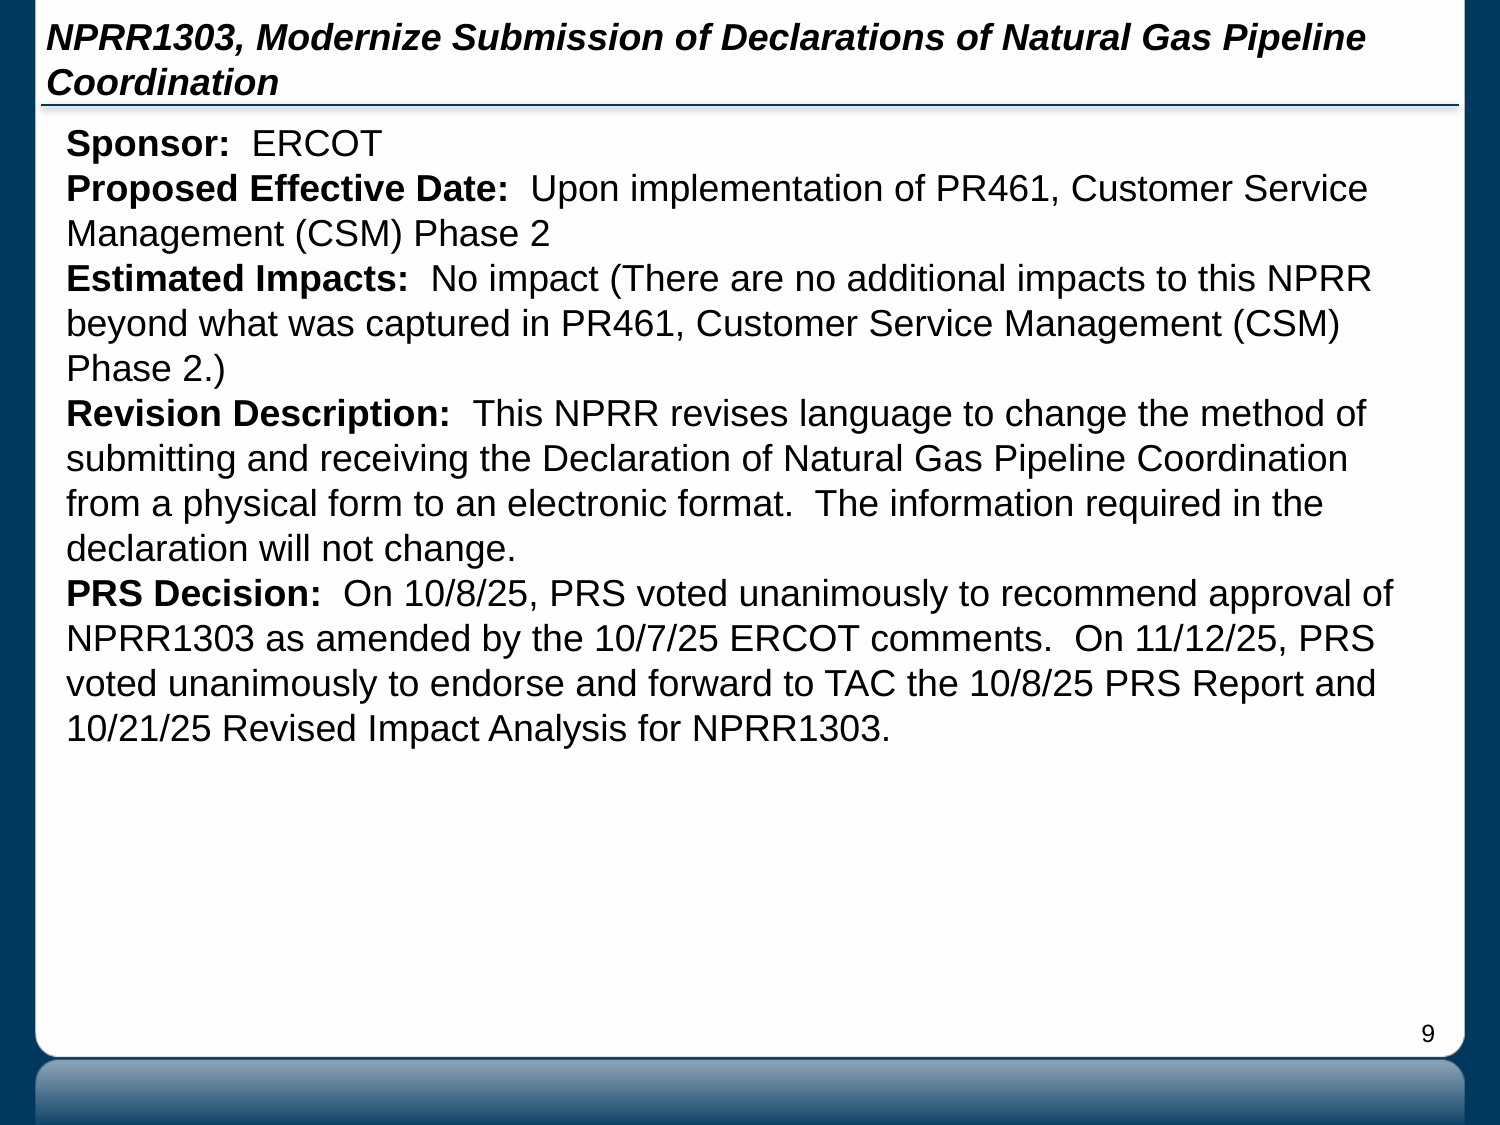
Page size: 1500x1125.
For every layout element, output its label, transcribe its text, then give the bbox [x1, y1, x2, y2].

title NPRR1303, Modernize Submission of Declarations of Natural Gas Pipeline Coordination [31, 20, 1464, 97]
picture [35, 0, 1465, 1125]
text_box Sponsor: ERCOT Proposed Effective Date: Upon implementation of PR461, Customer Service Management (CSM) Phase 2 Estimated Impacts: No impact (There are no additional impacts to this NPRR beyond what was captured in PR461, Customer Service Management (CSM) Phase 2.) Revision Description: This NPRR revises language to change the method of submitting and receiving the Declaration of Natural Gas Pipeline Coordination from a physical form to an electronic format. The information required in the declaration will not change. PRS Decision: On 10/8/25, PRS voted unanimously to recommend approval of NPRR1303 as amended by the 10/7/25 ERCOT comments. On 11/12/25, PRS voted unanimously to endorse and forward to TAC the 10/8/25 PRS Report and 10/21/25 Revised Impact Analysis for NPRR1303. [51, 111, 1444, 756]
